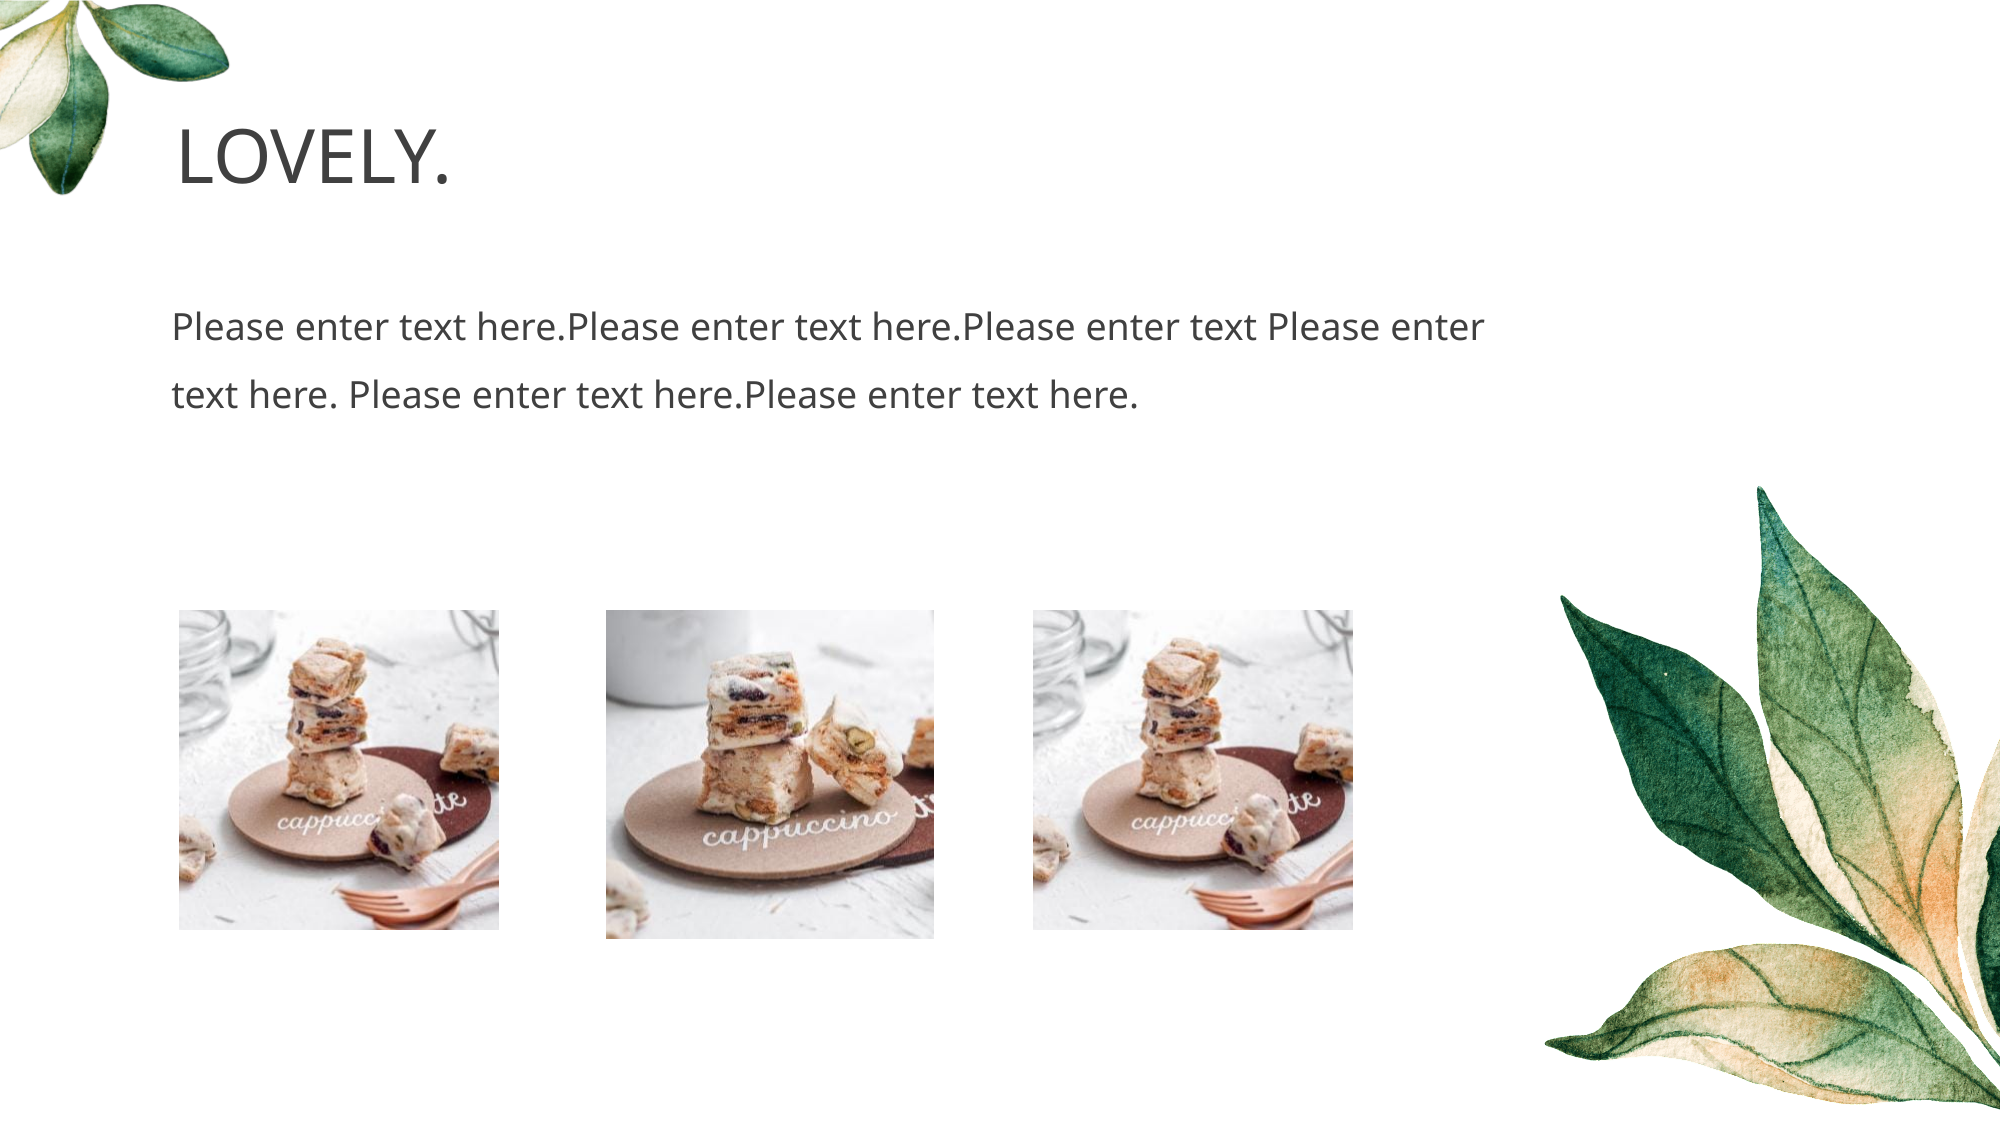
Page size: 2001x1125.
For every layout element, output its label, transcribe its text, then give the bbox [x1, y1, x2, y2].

text_box Please enter text here.Please enter text here.Please enter text Please enter text here. Please enter text here.Please enter text here. [156, 273, 1538, 424]
picture [179, 610, 499, 930]
picture [0, 0, 238, 203]
picture [606, 610, 934, 939]
picture [1033, 610, 1353, 930]
text_box LOVELY. [238, 101, 494, 173]
picture [1537, 480, 2000, 1125]
